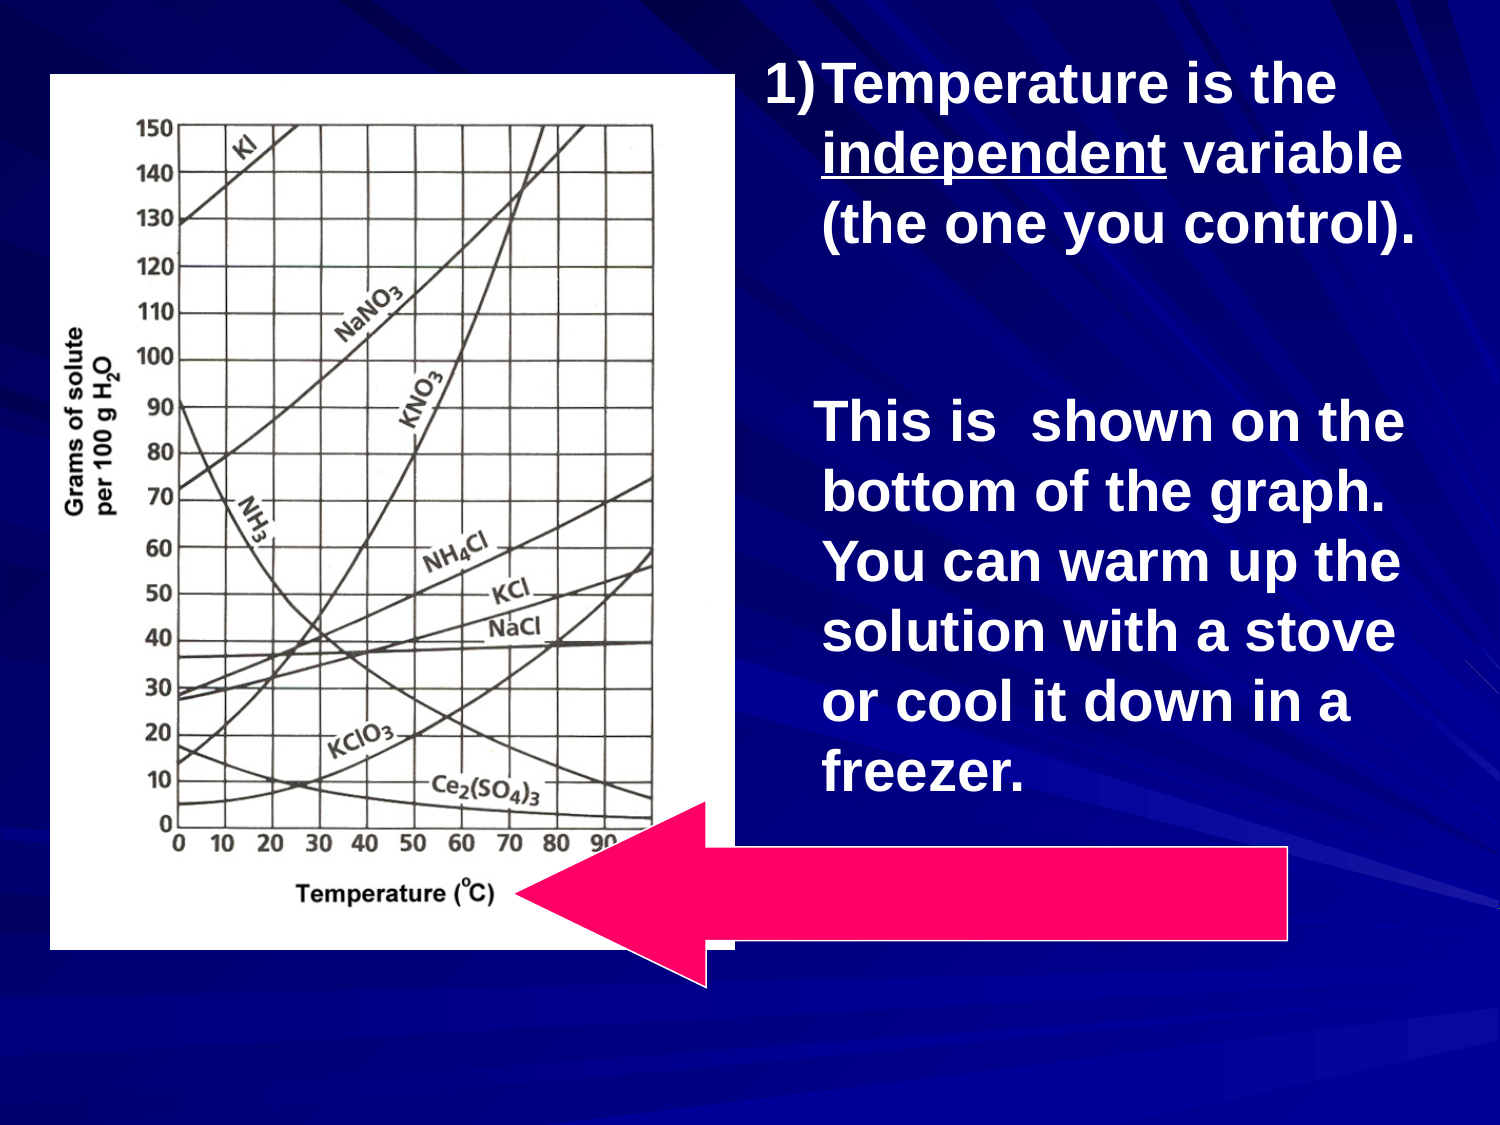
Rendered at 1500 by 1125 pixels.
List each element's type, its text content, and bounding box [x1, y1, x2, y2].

text_box [649, 960, 707, 988]
picture [49, 74, 735, 951]
text_box Temperature is the independent variable (the one you control). This is shown on the bottom of the graph. You can warm up the solution with a stove or cool it down in a freezer. [750, 37, 1450, 811]
text_box [739, 846, 1288, 941]
